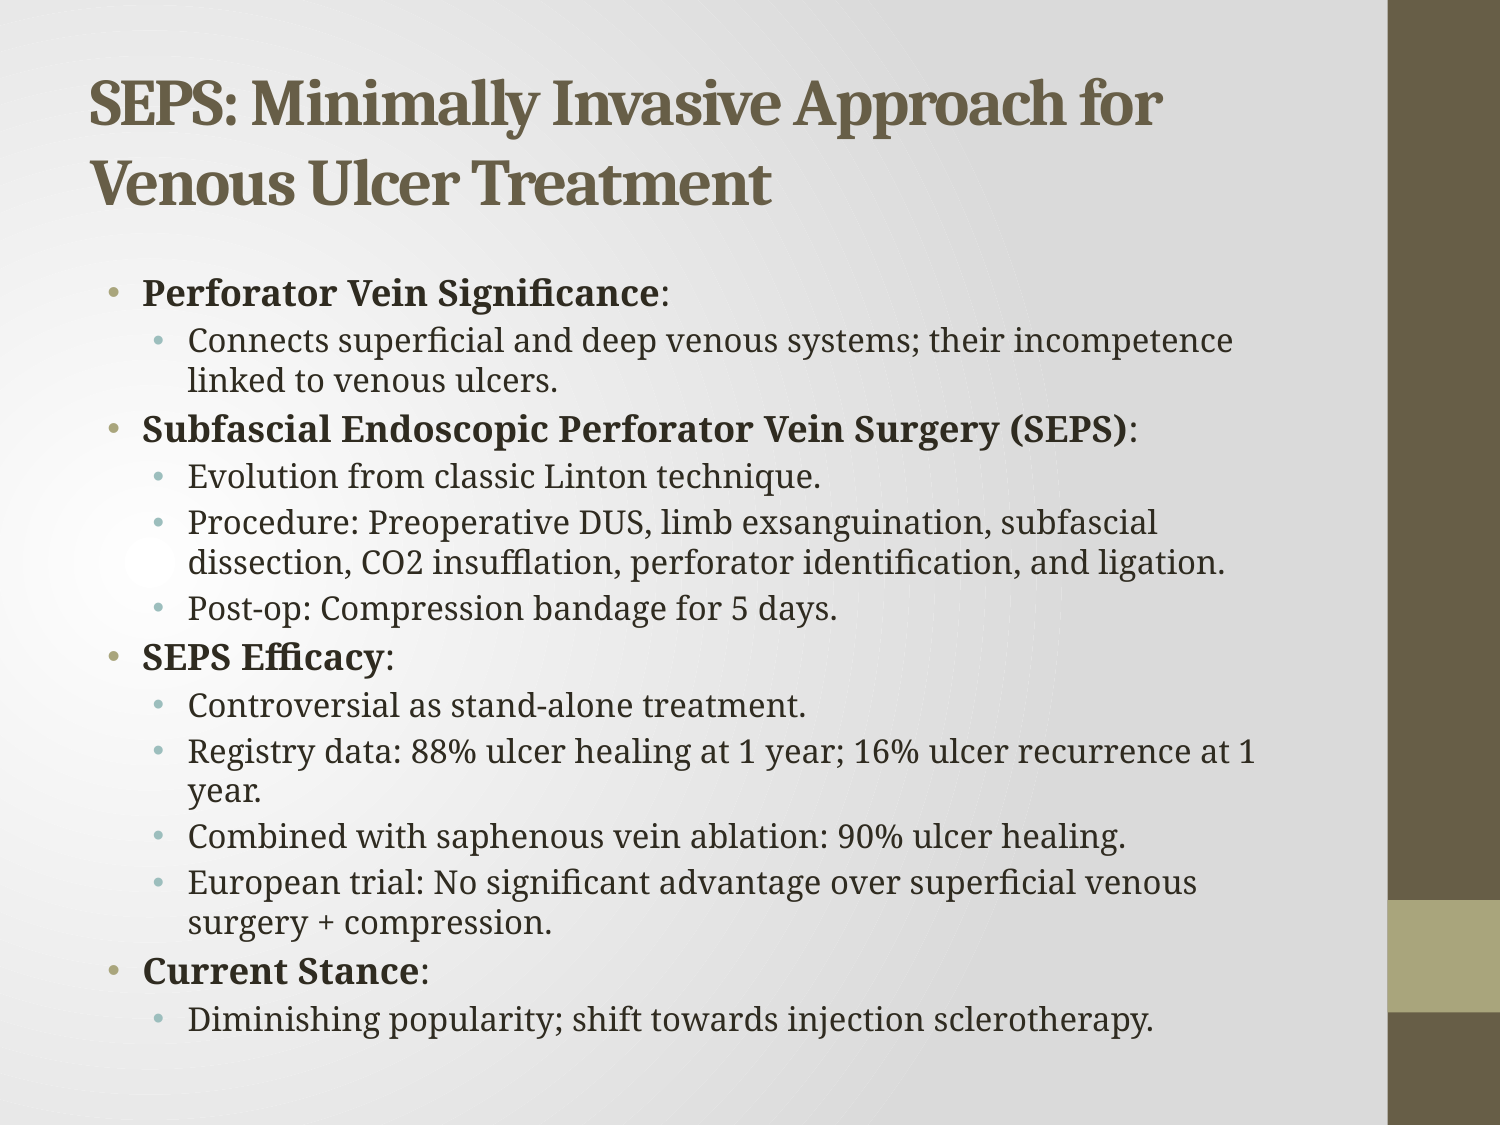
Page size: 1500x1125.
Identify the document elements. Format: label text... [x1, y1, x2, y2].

list Perforator Vein Significance: Connects superficial and deep venous systems; their incompetence linked to venous ulcers. Subfascial Endoscopic Perforator Vein Surgery (SEPS): Evolution from classic Linton technique. Procedure: Preoperative DUS, limb exsanguination, subfascial dissection, CO2 insufflation, perforator identification, and ligation. Post-op: Compression bandage for 5 days. SEPS Efficacy: Controversial as stand-alone treatment. Registry data: 88% ulcer healing at 1 year; 16% ulcer recurrence at 1 year. Combined with saphenous vein ablation: 90% ulcer healing. European trial: No significant advantage over superficial venous surgery + compression. Current Stance: Diminishing popularity; shift towards injection sclerotherapy. [75, 262, 1325, 1050]
title SEPS: Minimally Invasive Approach for Venous Ulcer Treatment [75, 45, 1325, 233]
